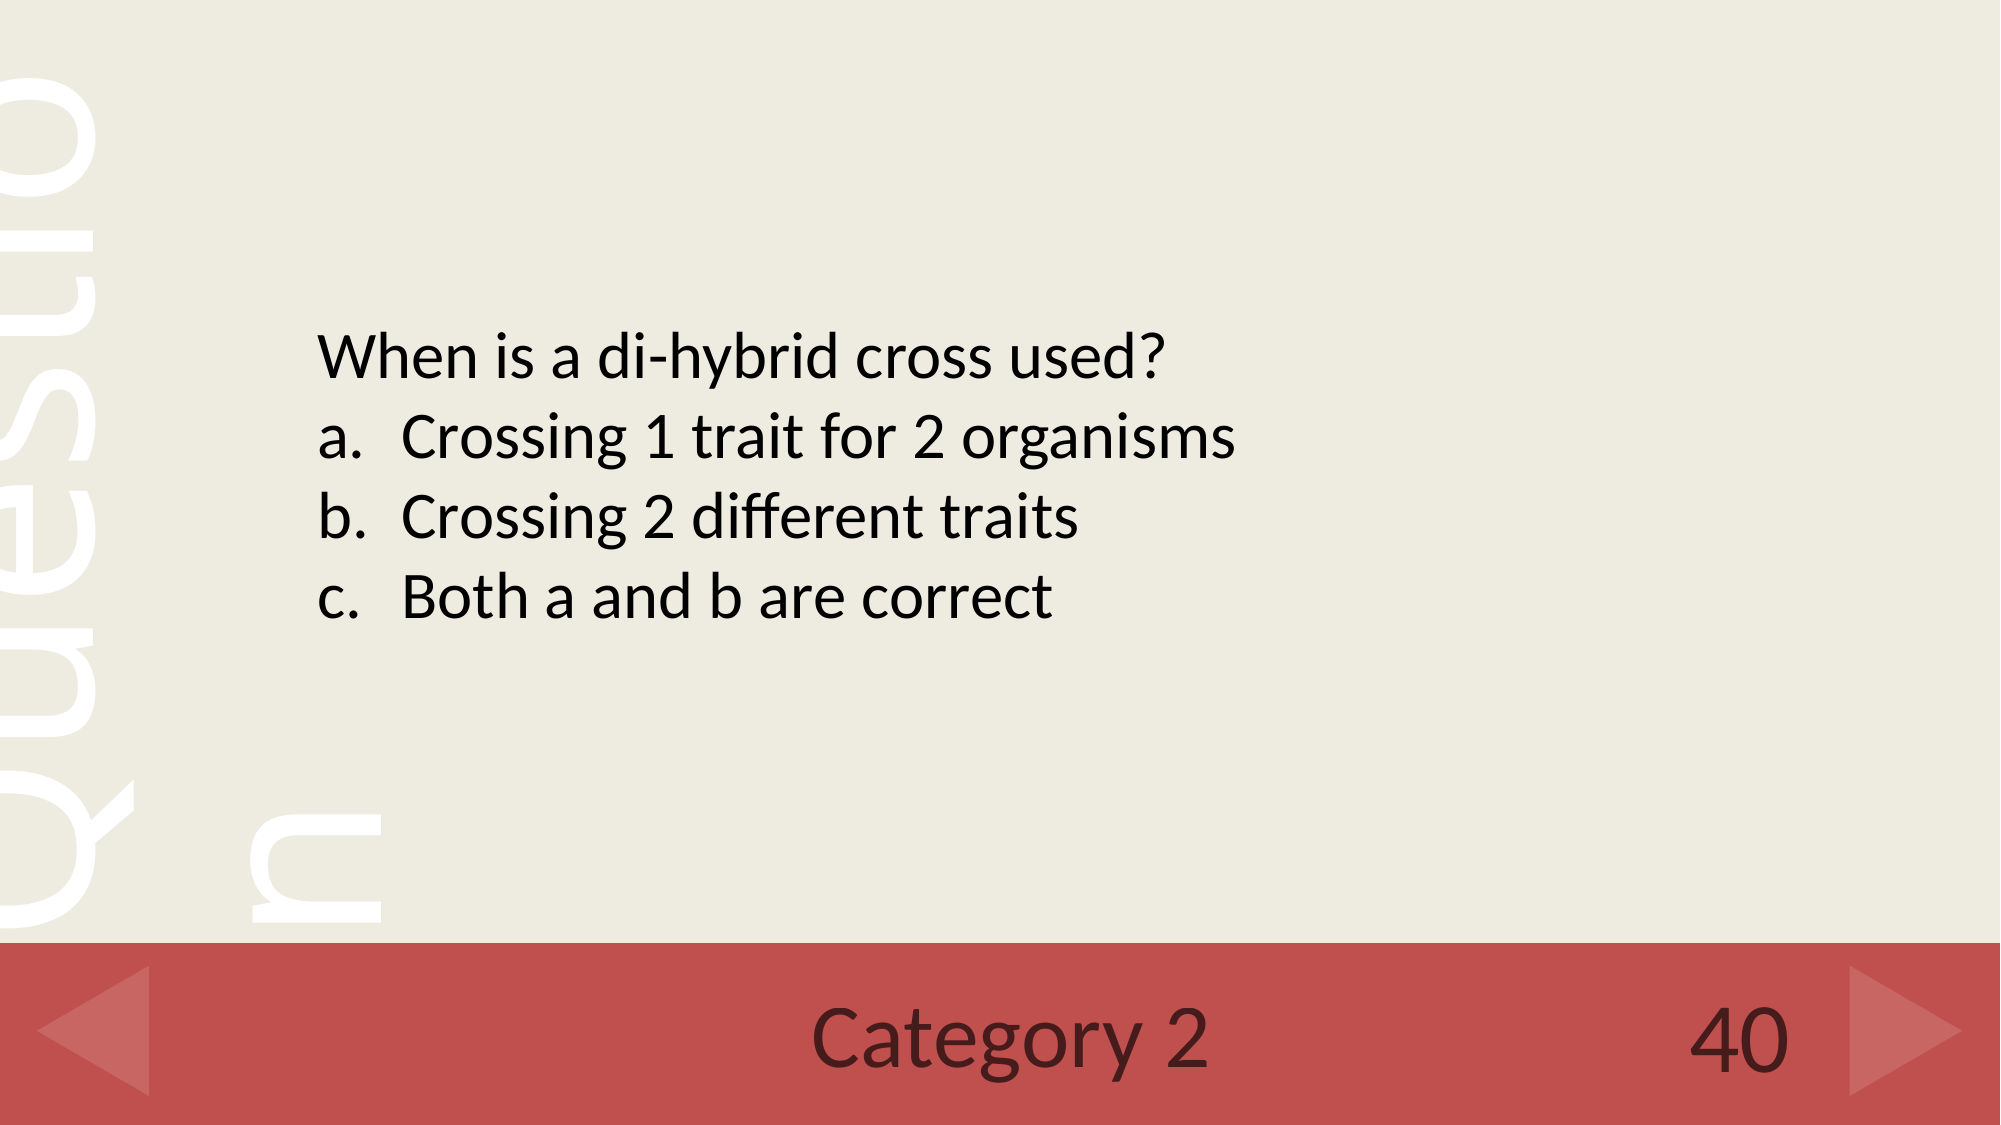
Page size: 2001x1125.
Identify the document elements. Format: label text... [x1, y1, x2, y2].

list When is a di-hybrid cross used? Crossing 1 trait for 2 organisms Crossing 2 different traits Both a and b are correct [302, 307, 1760, 636]
title Category 2 [111, 937, 1912, 1125]
